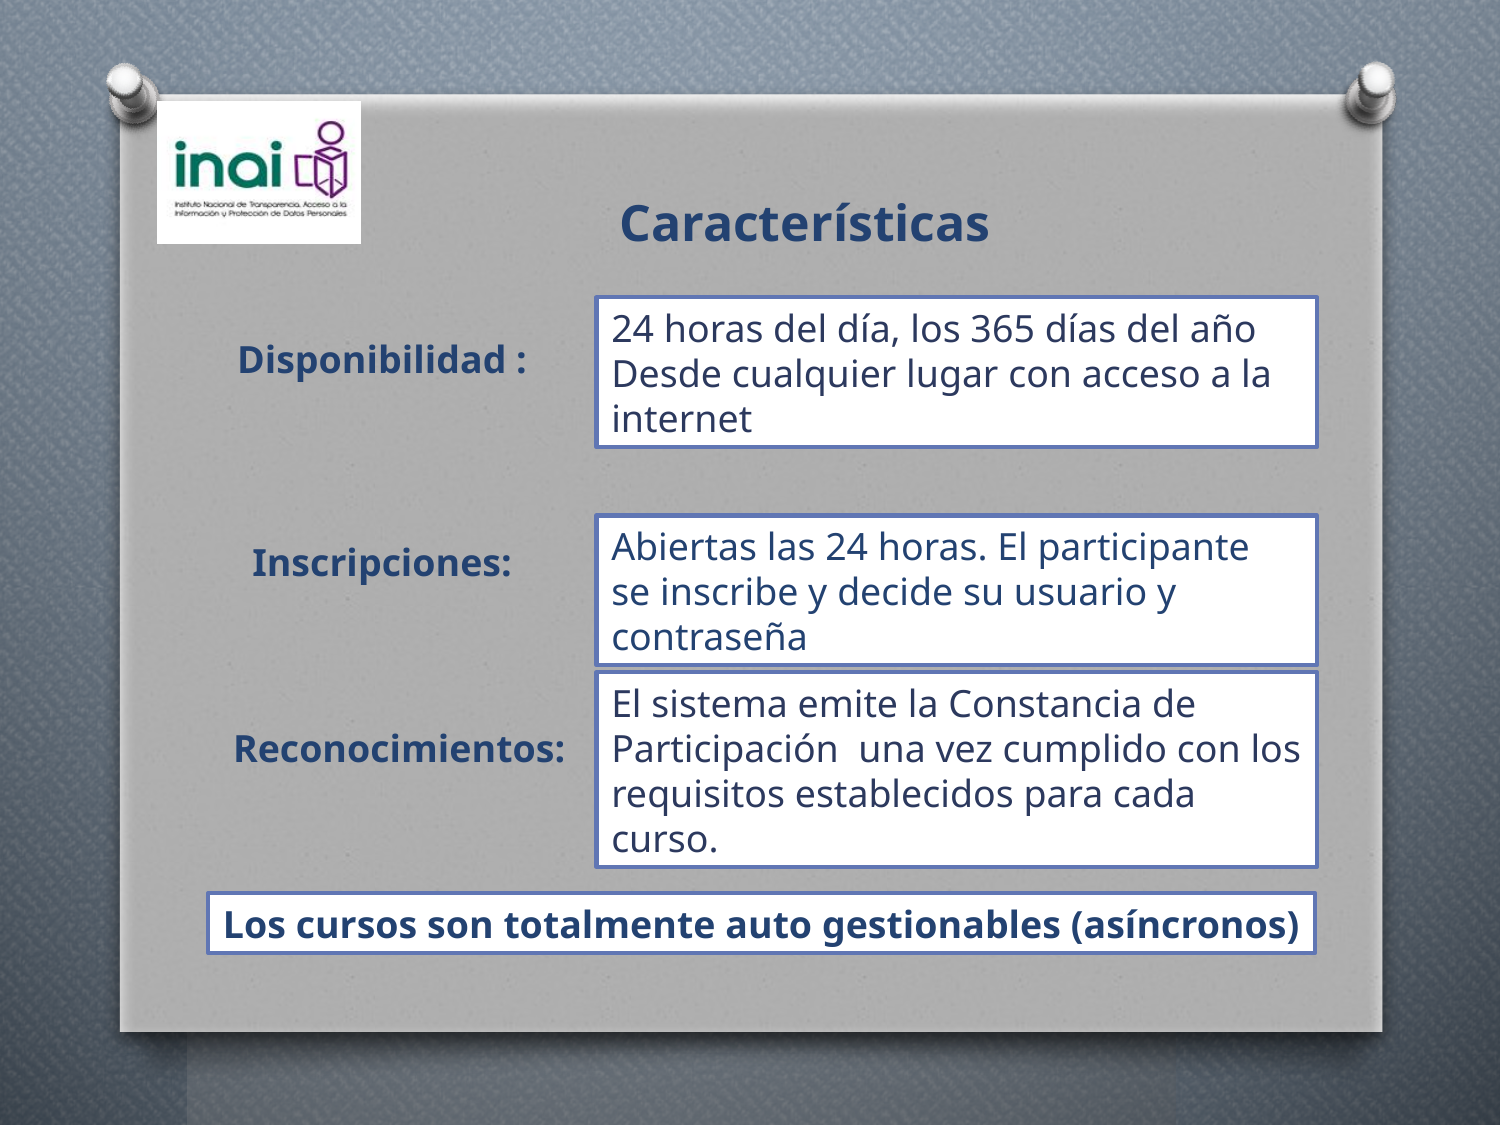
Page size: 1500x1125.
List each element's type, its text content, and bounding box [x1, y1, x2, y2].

text_box 24 horas del día, los 365 días del año Desde cualquier lugar con acceso a la internet [594, 295, 1319, 449]
text_box Inscripciones: [237, 531, 527, 592]
text_box Reconocimientos: [218, 717, 581, 778]
text_box Disponibilidad : [222, 328, 543, 389]
picture [1317, 35, 1439, 156]
text_box Abiertas las 24 horas. El participante se inscribe y decide su usuario y contraseña [594, 513, 1319, 667]
text_box Características [604, 184, 1019, 260]
picture [75, 29, 361, 244]
text_box Los cursos son totalmente auto gestionables (asíncronos) [206, 891, 1317, 955]
text_box El sistema emite la Constancia de Participación una vez cumplido con los requisitos establecidos para cada curso. [594, 670, 1319, 869]
